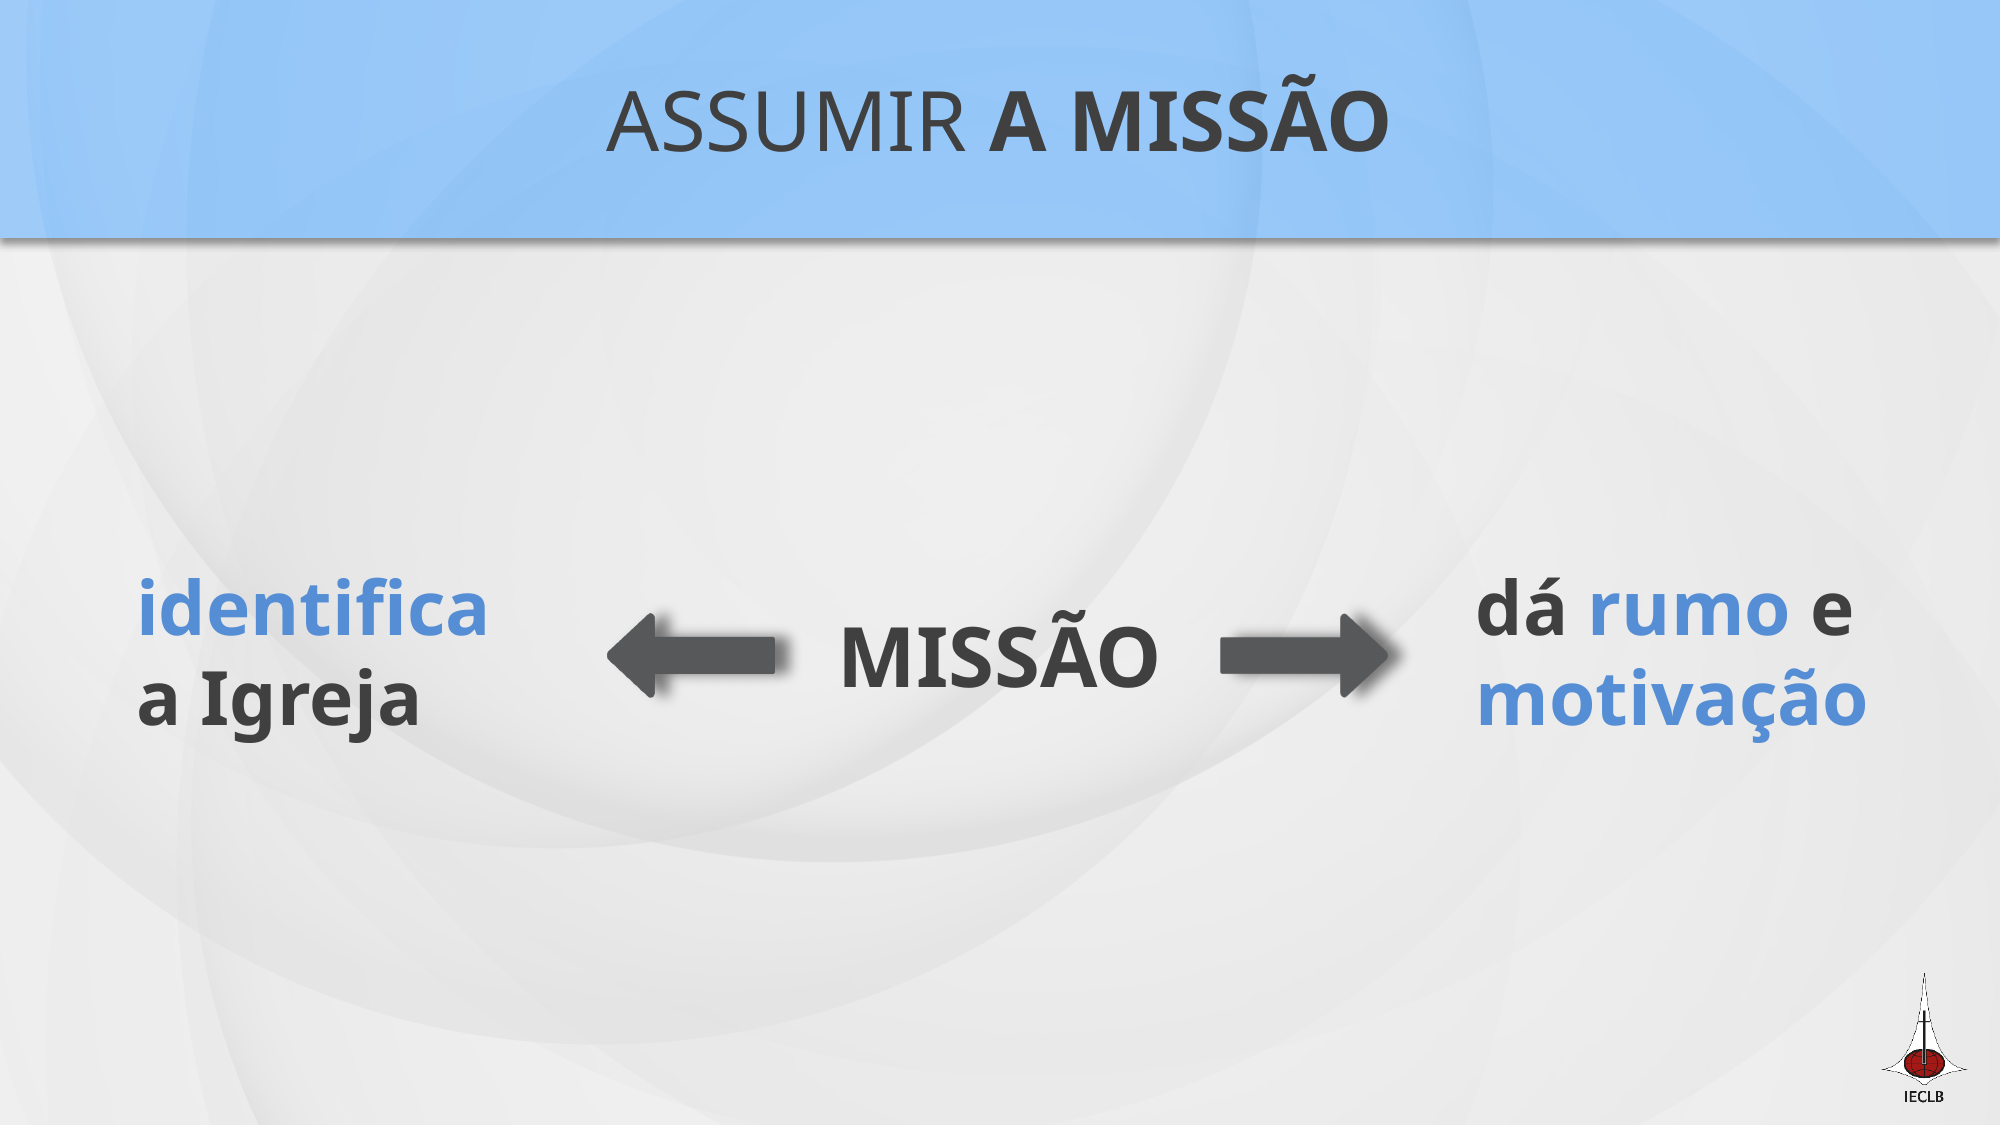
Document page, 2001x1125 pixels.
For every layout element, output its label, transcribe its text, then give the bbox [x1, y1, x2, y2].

text_box missão [886, 596, 1108, 712]
picture [0, 0, 2000, 1125]
text_box identifica a Igreja [121, 553, 495, 749]
text_box dá rumo e motivação [1499, 553, 1896, 749]
